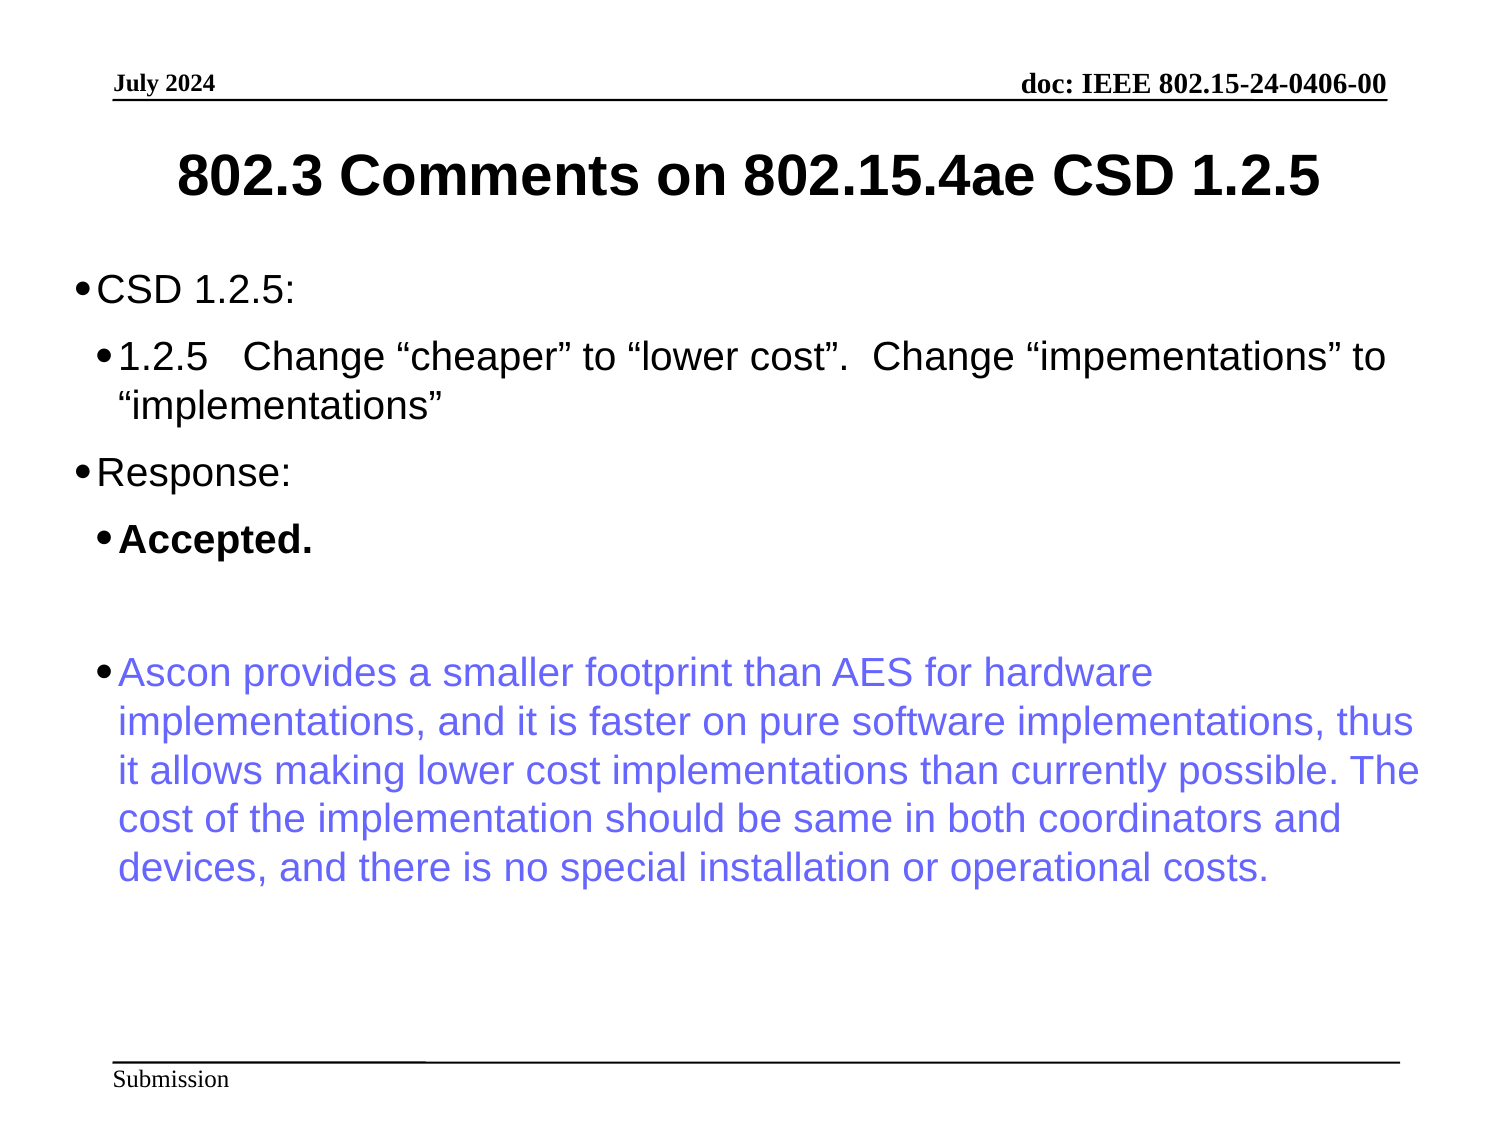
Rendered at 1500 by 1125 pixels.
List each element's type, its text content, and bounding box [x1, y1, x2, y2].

text_box 802.3 Comments on 802.15.4ae CSD 1.2.5 [74, 112, 1425, 233]
text_box CSD 1.2.5: 1.2.5 Change “cheaper” to “lower cost”. Change “impementations” to “implementations” Response: Accepted. Ascon provides a smaller footprint than AES for hardware implementations, and it is faster on pure software implementations, thus it allows making lower cost implementations than currently possible. The cost of the implementation should be same in both coordinators and devices, and there is no special installation or operational costs. [74, 263, 1425, 916]
